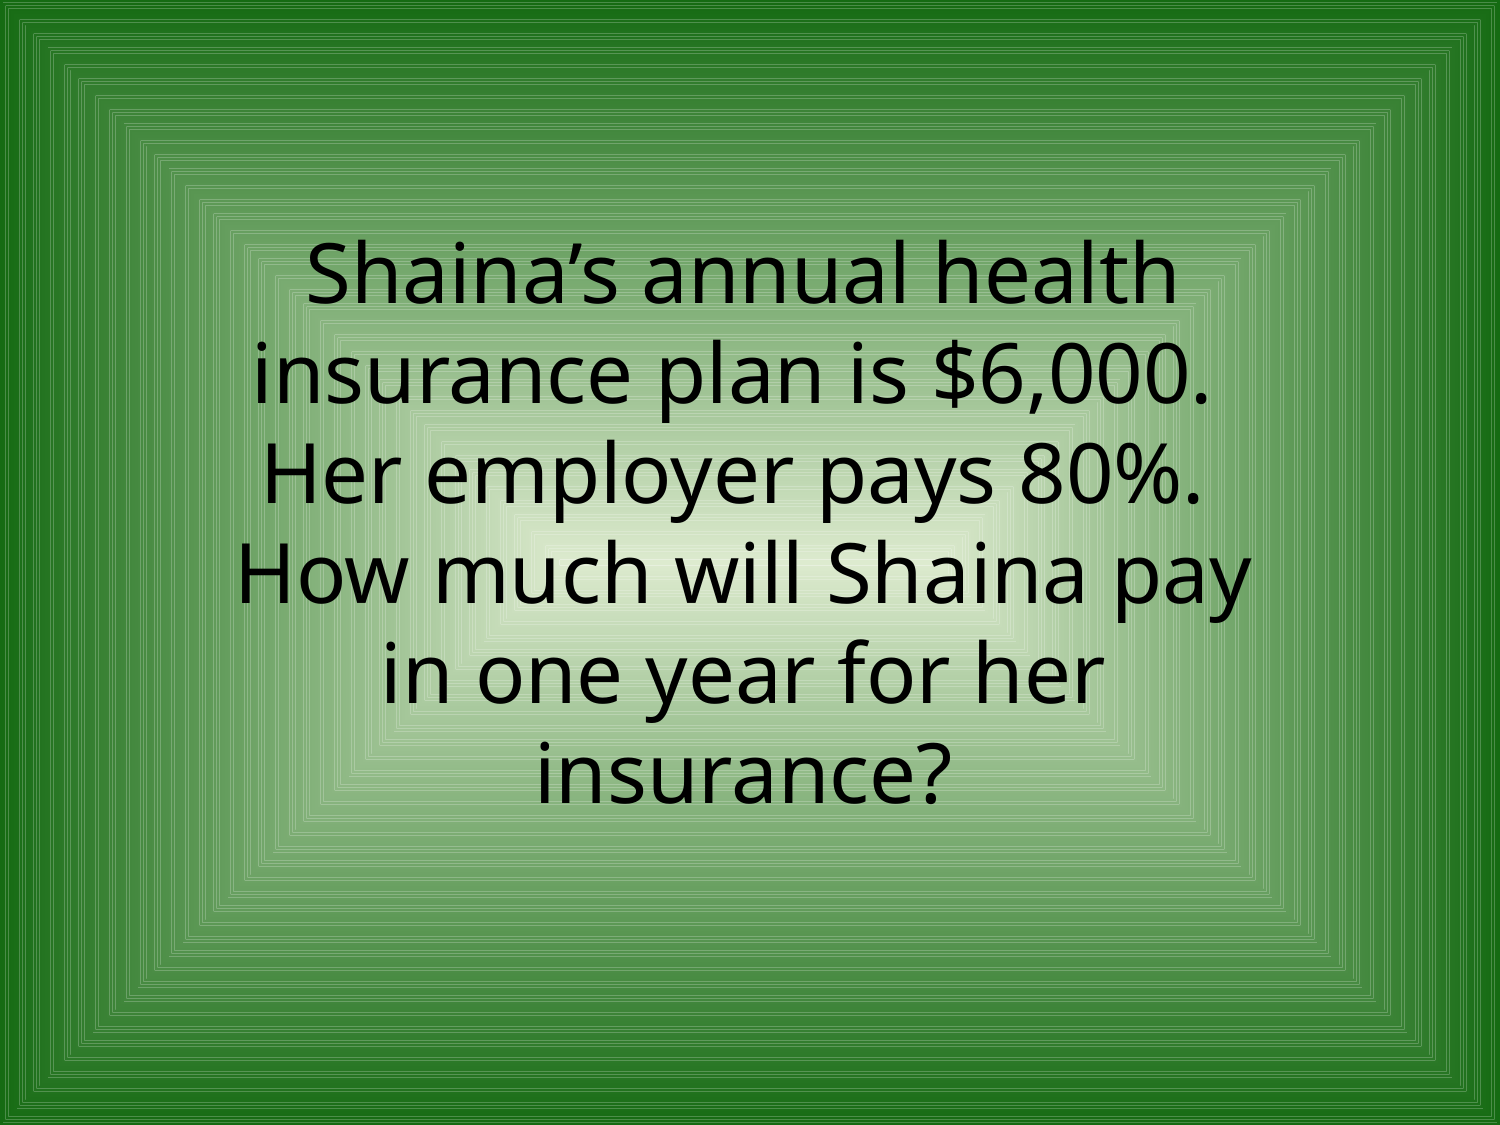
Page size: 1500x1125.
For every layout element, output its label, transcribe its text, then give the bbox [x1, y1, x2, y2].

text_box Shaina’s annual health insurance plan is $6,000. Her employer pays 80%. How much will Shaina pay in one year for her insurance? [187, 212, 1300, 828]
